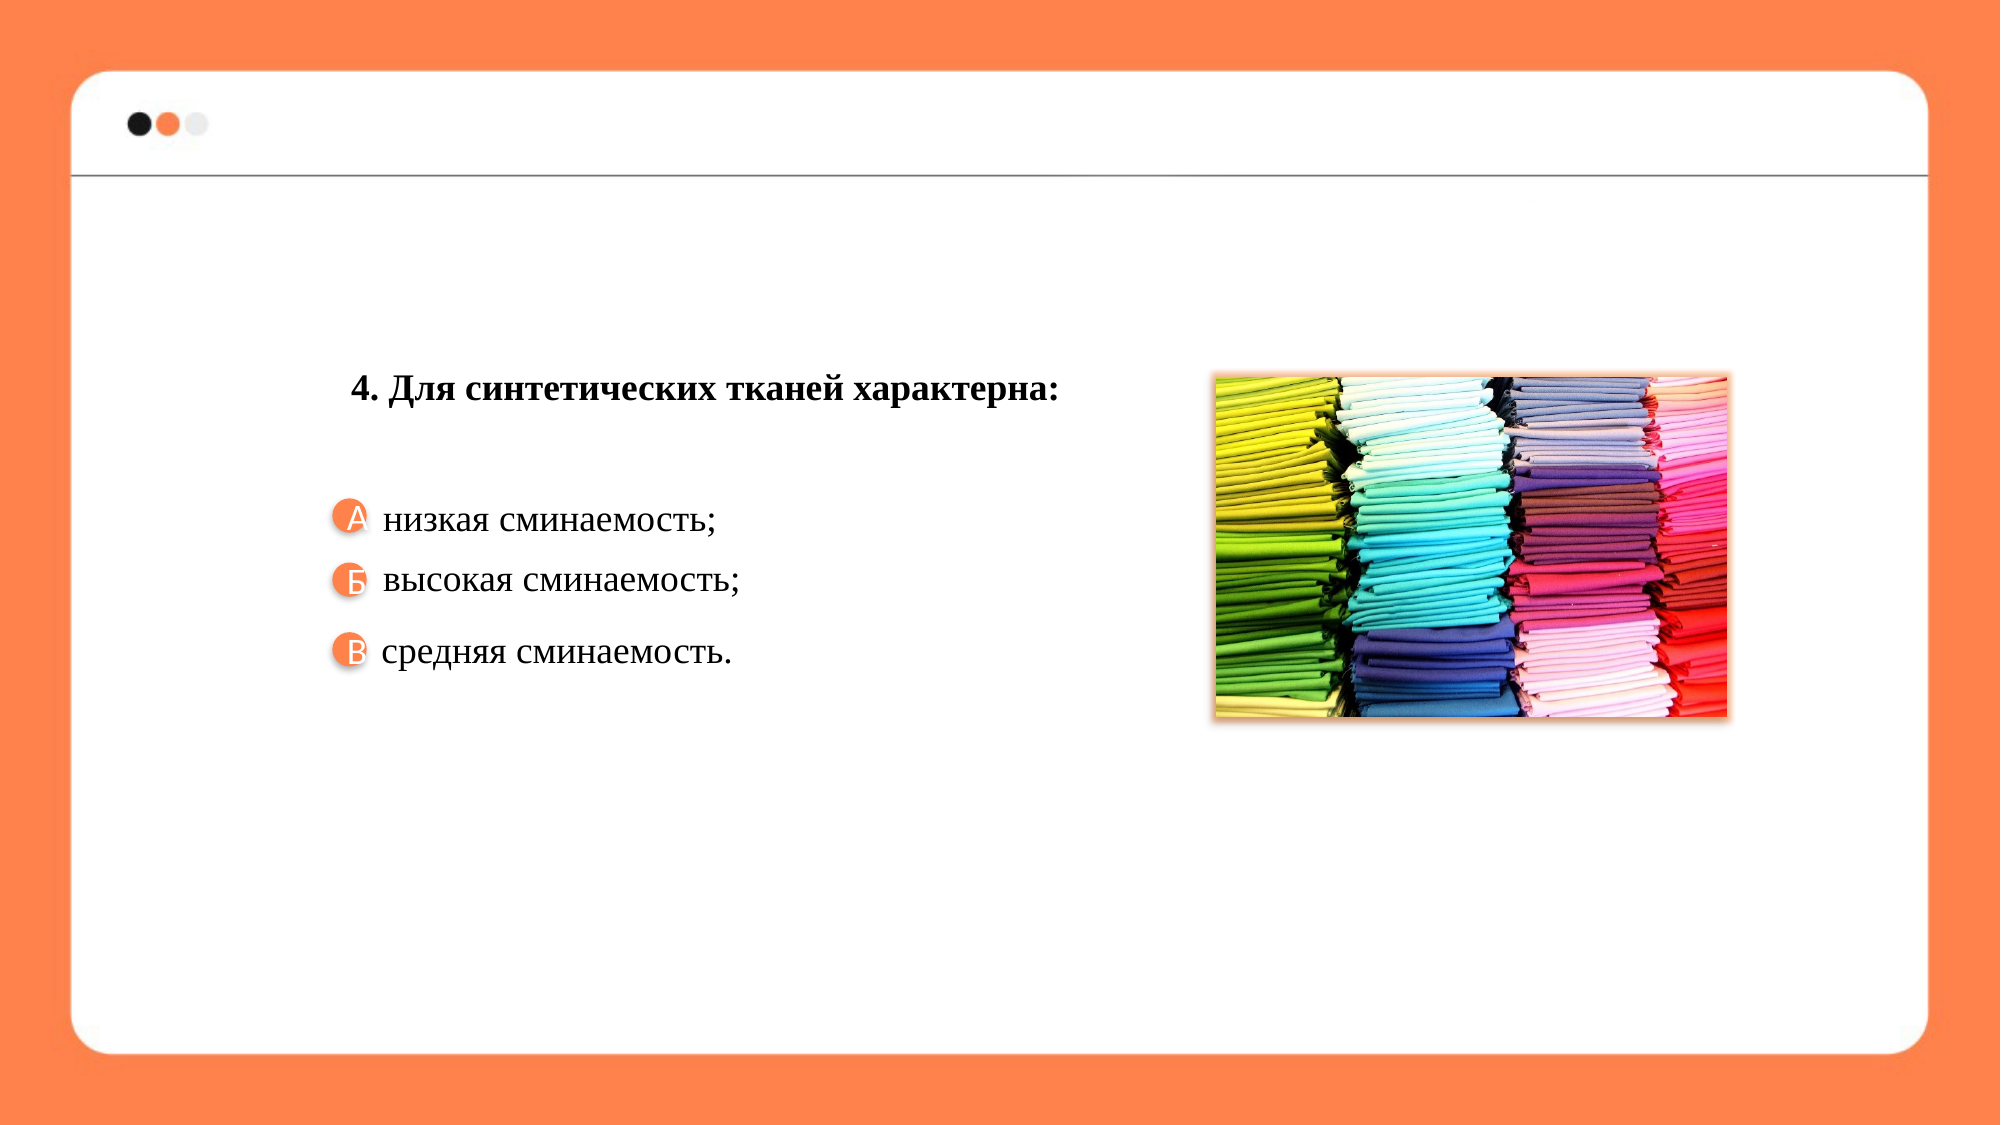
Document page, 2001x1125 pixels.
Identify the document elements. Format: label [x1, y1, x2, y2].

text_box [332, 618, 1216, 680]
text_box [332, 546, 758, 608]
picture [0, 0, 2000, 1125]
text_box [332, 486, 772, 548]
